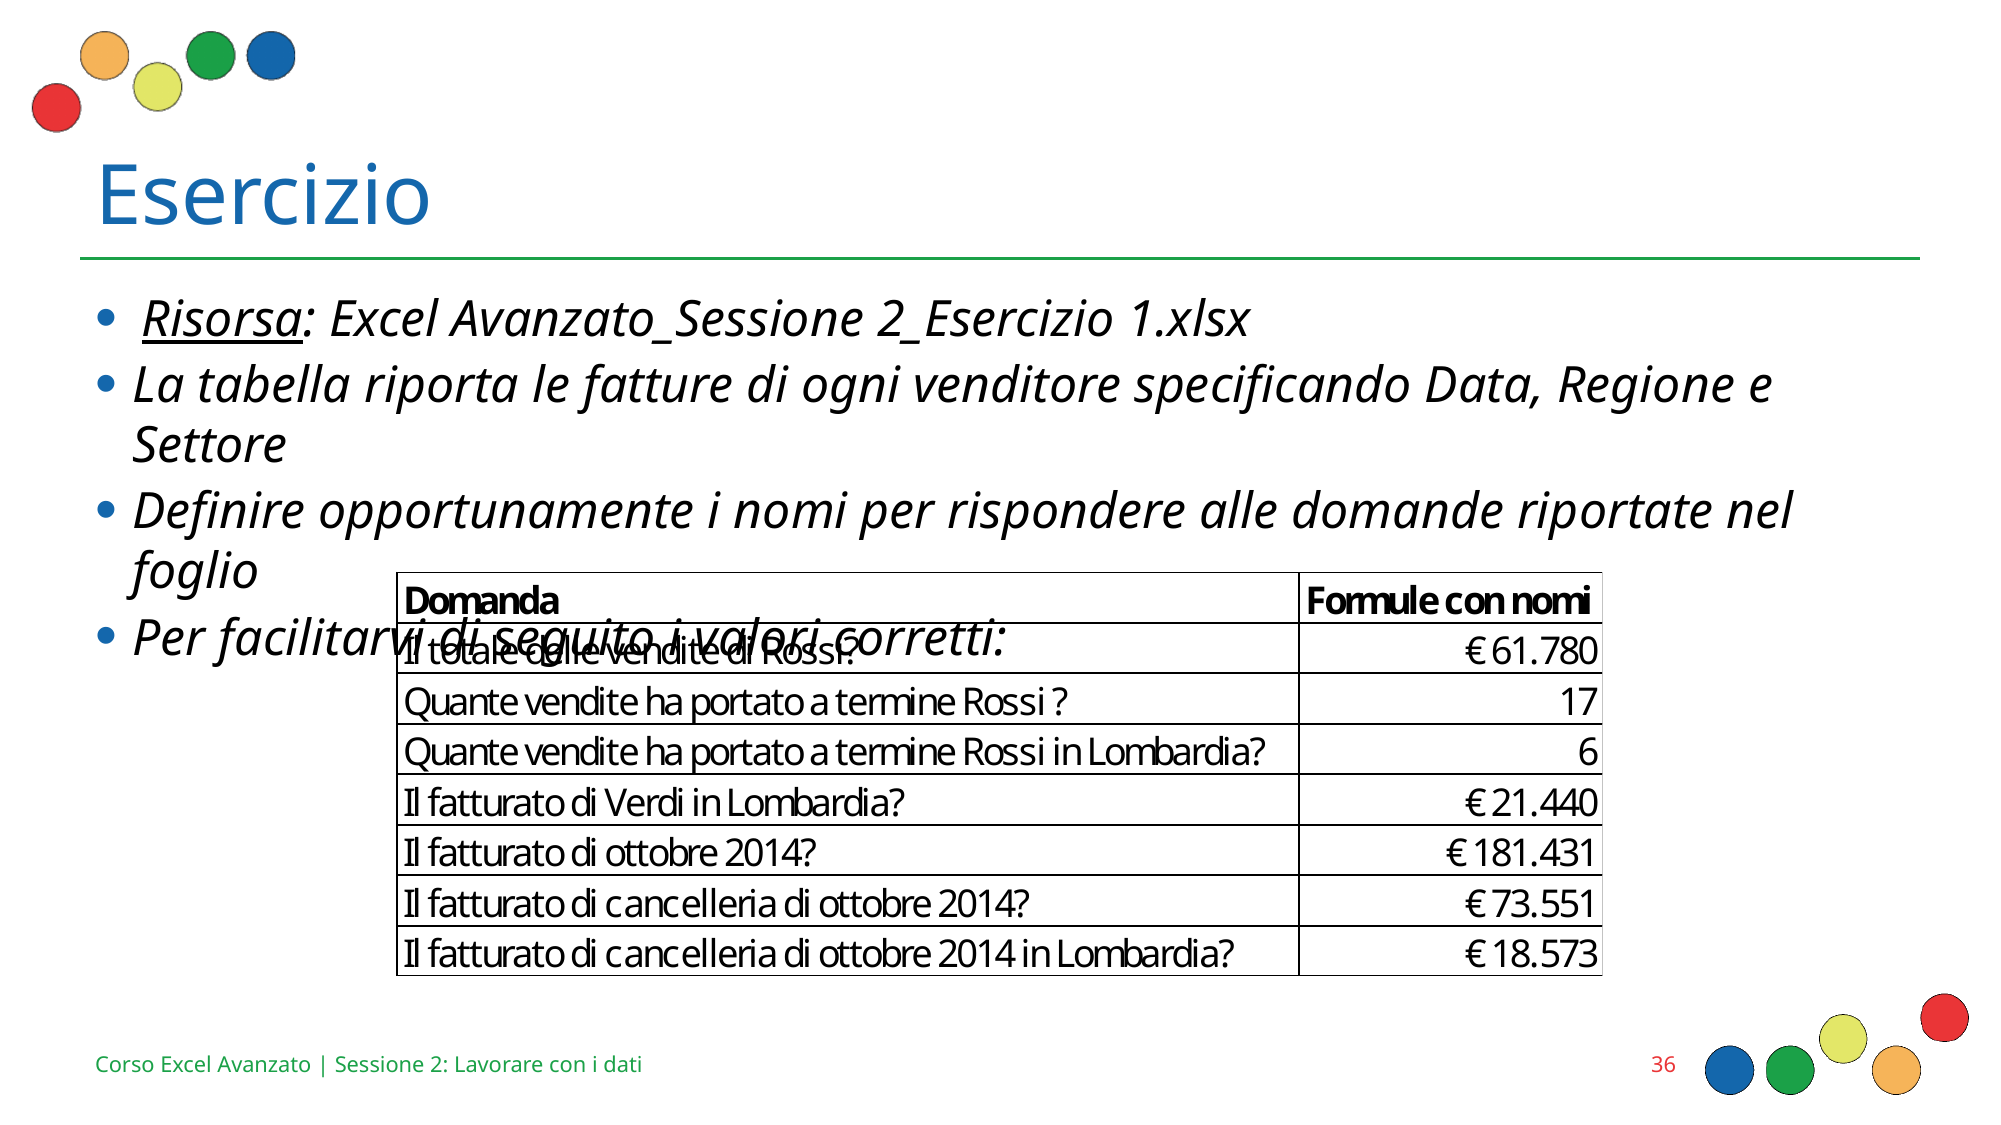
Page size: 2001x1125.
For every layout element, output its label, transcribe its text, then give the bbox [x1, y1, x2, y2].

picture [1704, 990, 1971, 1096]
list Risorsa: Excel Avanzato_Sessione 2_Esercizio 1.xlsx La tabella riporta le fatture di ogni venditore specificando Data, Regione e Settore Definire opportunamente i nomi per rispondere alle domande riportate nel foglio Per facilitarvi di seguito i valori corretti: [80, 278, 1920, 1011]
picture [29, 30, 295, 135]
slide_number 36 [1583, 1035, 1692, 1096]
picture [395, 571, 1605, 978]
footer Corso Excel Avanzato | Sessione 2: Lavorare con i dati [80, 1035, 1571, 1096]
title Esercizio [80, 123, 1920, 259]
